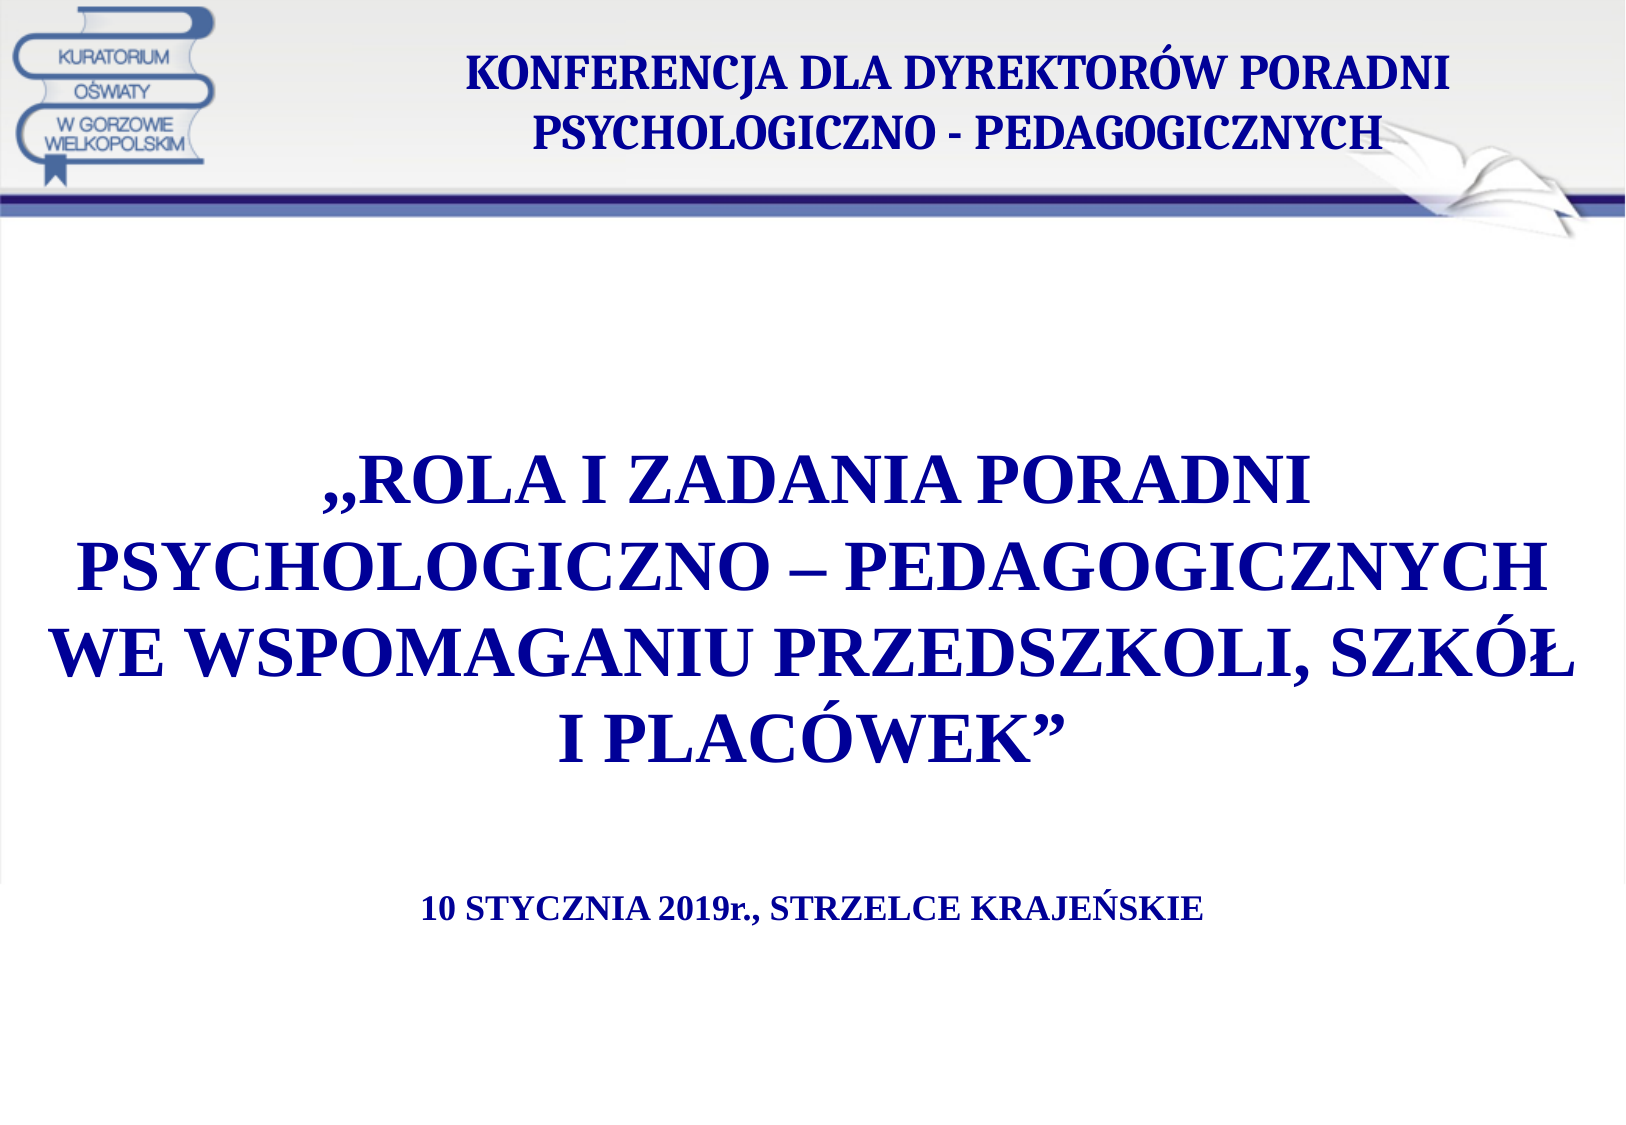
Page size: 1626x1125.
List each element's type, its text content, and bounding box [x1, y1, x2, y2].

picture [0, 0, 1626, 1125]
title KONFERENCJA DLA DYREKTORÓW PORADNI PSYCHOLOGICZNO - PEDAGOGICZNYCH [317, 23, 1600, 176]
list ,,ROLA I ZADANIA PORADNI PSYCHOLOGICZNO – PEDAGOGICZNYCH WE WSPOMAGANIU PRZEDSZKOLI, SZKÓŁ I PLACÓWEK” 10 STYCZNIA 2019r., STRZELCE KRAJEŃSKIE [25, 234, 1600, 938]
